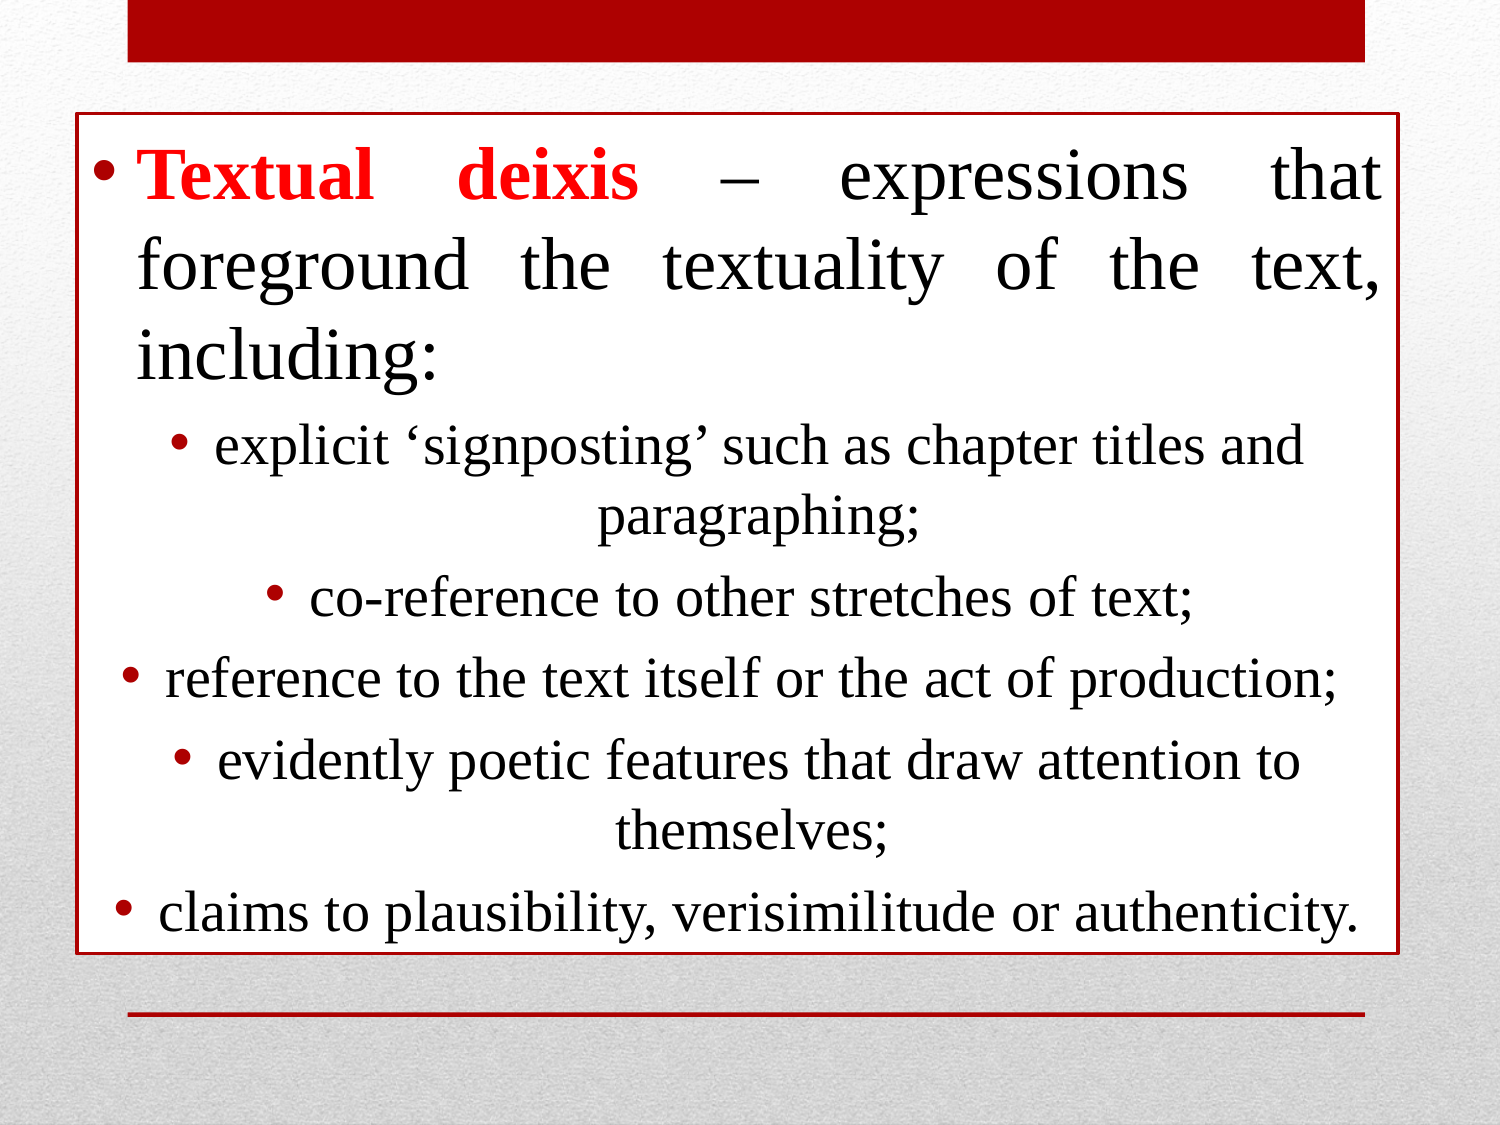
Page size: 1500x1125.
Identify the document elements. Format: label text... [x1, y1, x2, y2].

list Textual deixis – expressions that foreground the textuality of the text, including: explicit ‘signposting’ such as chapter titles and paragraphing; co-reference to other stretches of text; reference to the text itself or the act of production; evidently poetic features that draw attention to themselves; claims to plausibility, verisimilitude or authenticity. [75, 112, 1400, 955]
